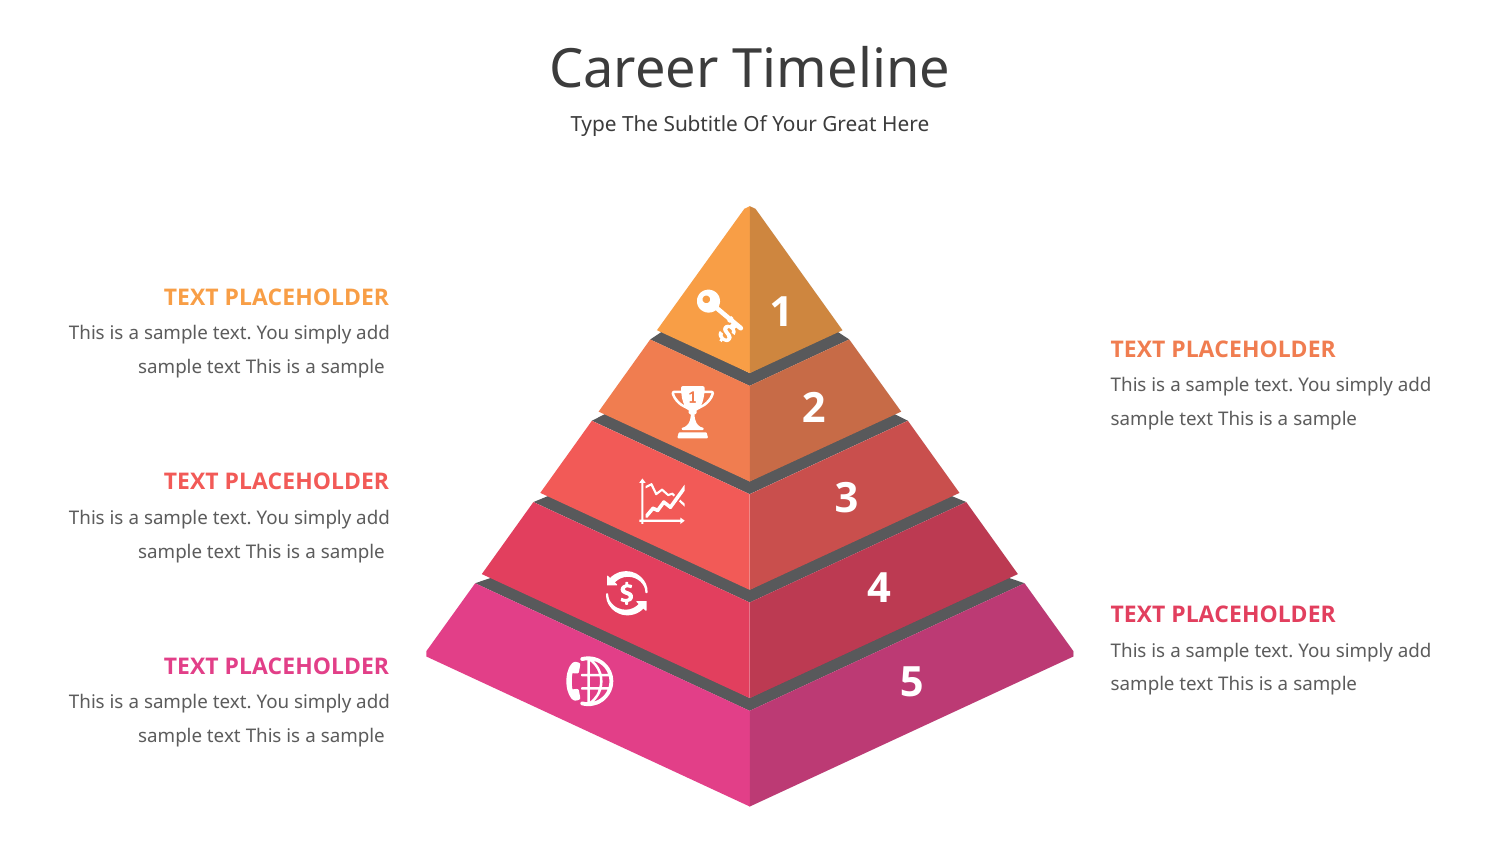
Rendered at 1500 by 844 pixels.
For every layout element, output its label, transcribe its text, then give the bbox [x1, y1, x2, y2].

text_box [426, 206, 1074, 807]
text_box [605, 570, 648, 616]
text_box TEXT PLACEHOLDER This is a sample text. You simply add sample text This is a sample [1110, 320, 1466, 430]
text_box TEXT PLACEHOLDER This is a sample text. You simply add sample text This is a sample [34, 637, 390, 747]
text_box TEXT PLACEHOLDER This is a sample text. You simply add sample text This is a sample [34, 453, 390, 562]
title Career Timeline [63, 25, 1437, 107]
text_box TEXT PLACEHOLDER This is a sample text. You simply add sample text This is a sample [1110, 586, 1466, 695]
text_box TEXT PLACEHOLDER This is a sample text. You simply add sample text This is a sample [34, 268, 390, 378]
list Type The Subtitle Of Your Great Here [63, 108, 1437, 138]
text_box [639, 478, 685, 525]
